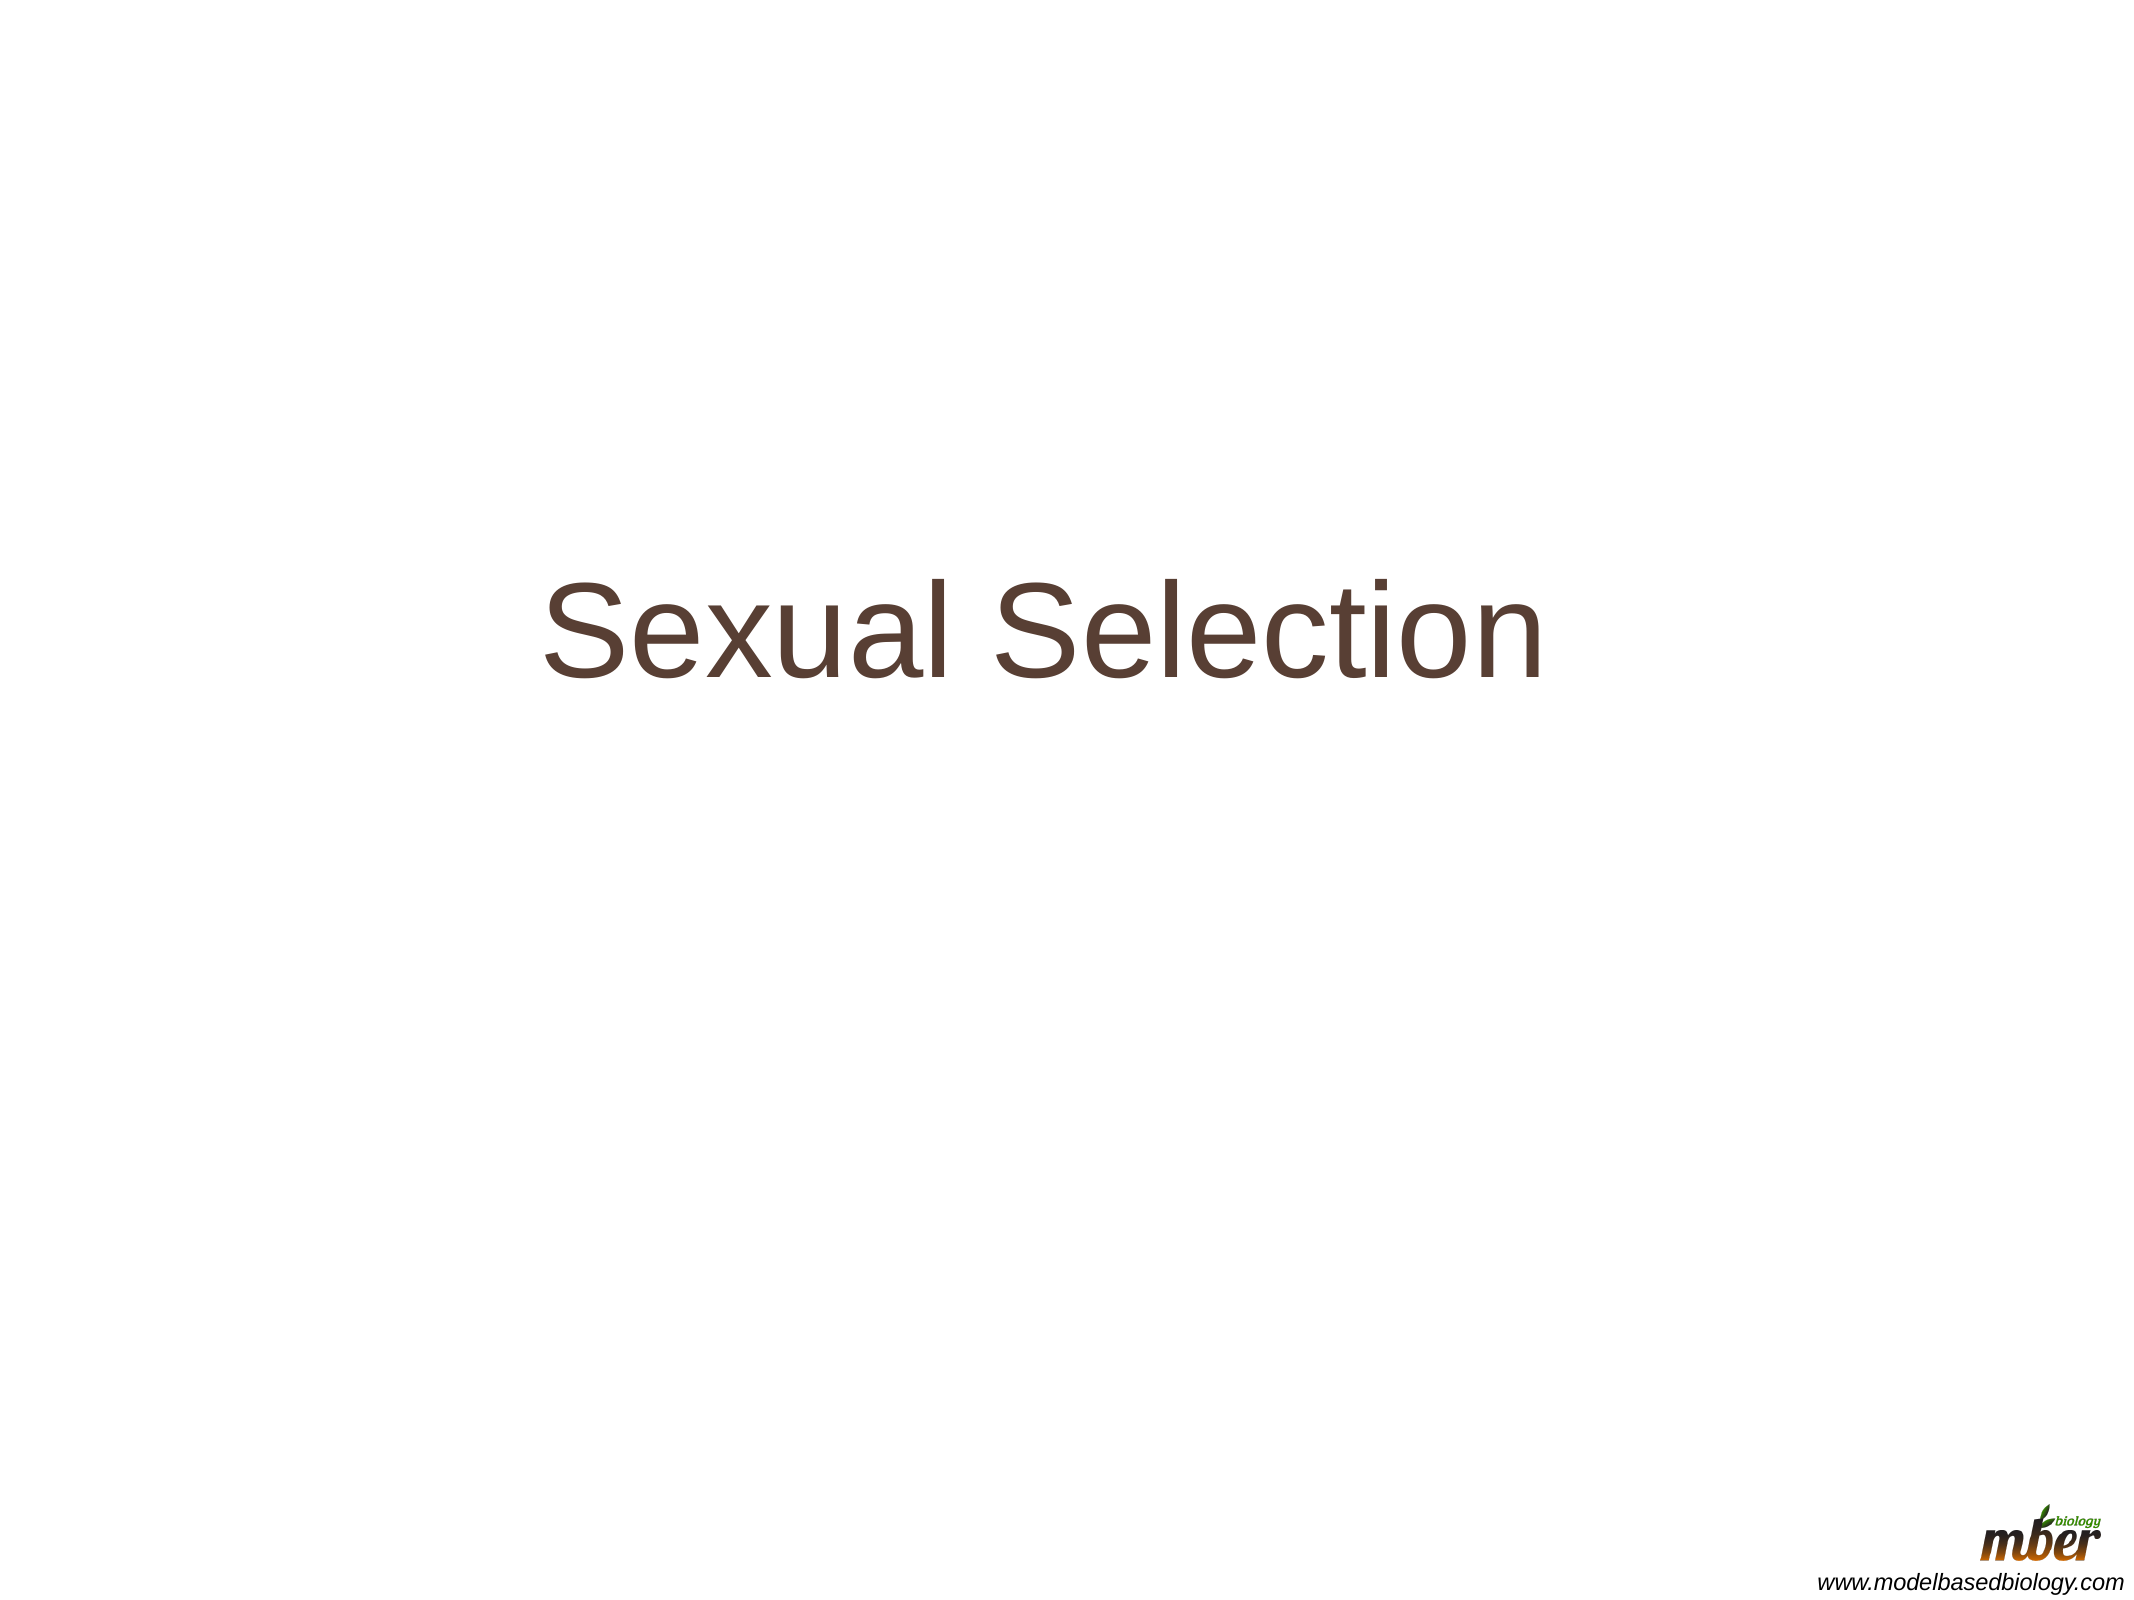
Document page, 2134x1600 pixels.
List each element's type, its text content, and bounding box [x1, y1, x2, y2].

text_box Sexual Selection [531, 501, 1557, 713]
picture [1980, 1504, 2101, 1561]
